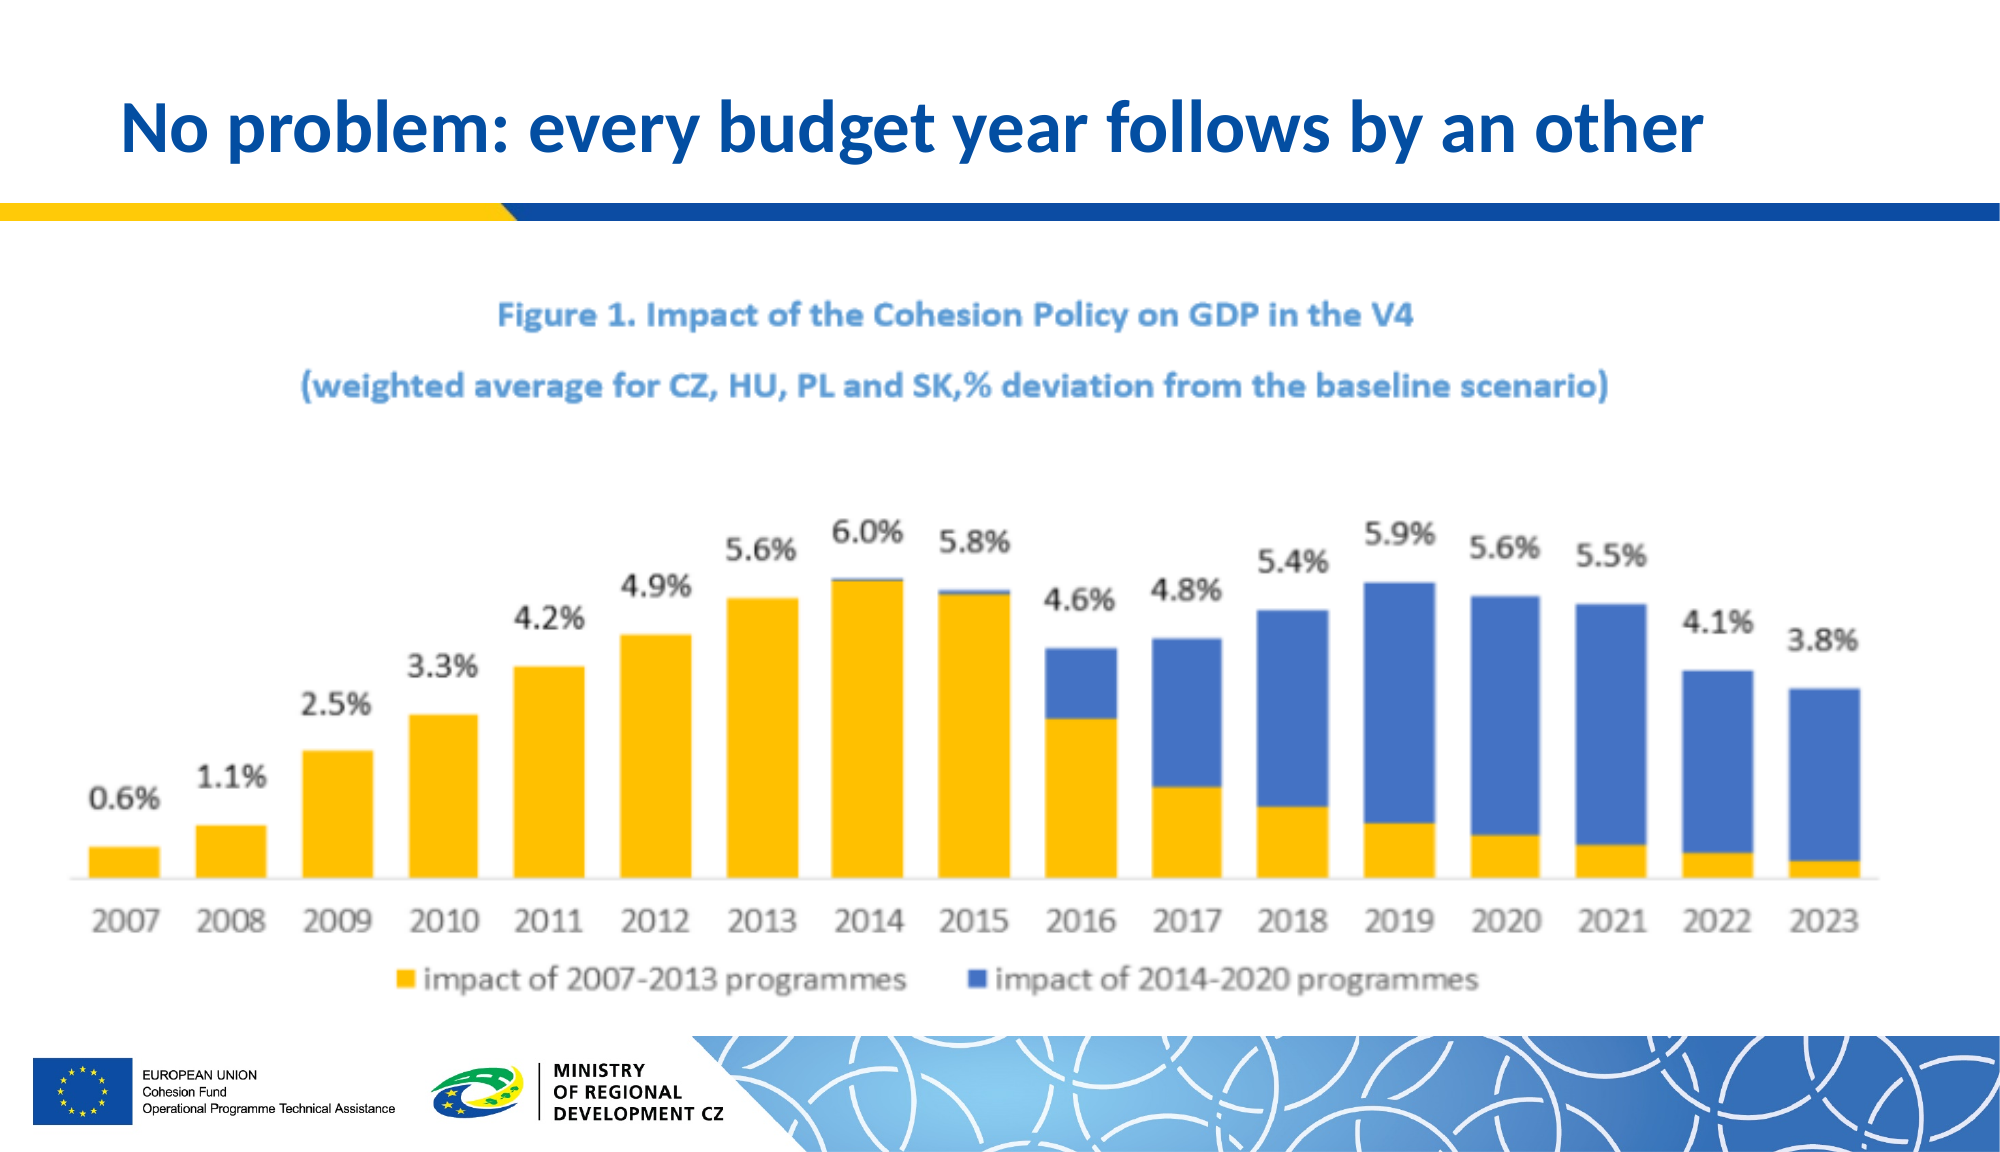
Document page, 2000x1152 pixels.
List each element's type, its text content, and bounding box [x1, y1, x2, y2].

picture [0, 203, 2000, 221]
picture [0, 1036, 2000, 1152]
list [30, 233, 1981, 1025]
title No problem: every budget year follows by an other [99, 46, 1900, 198]
